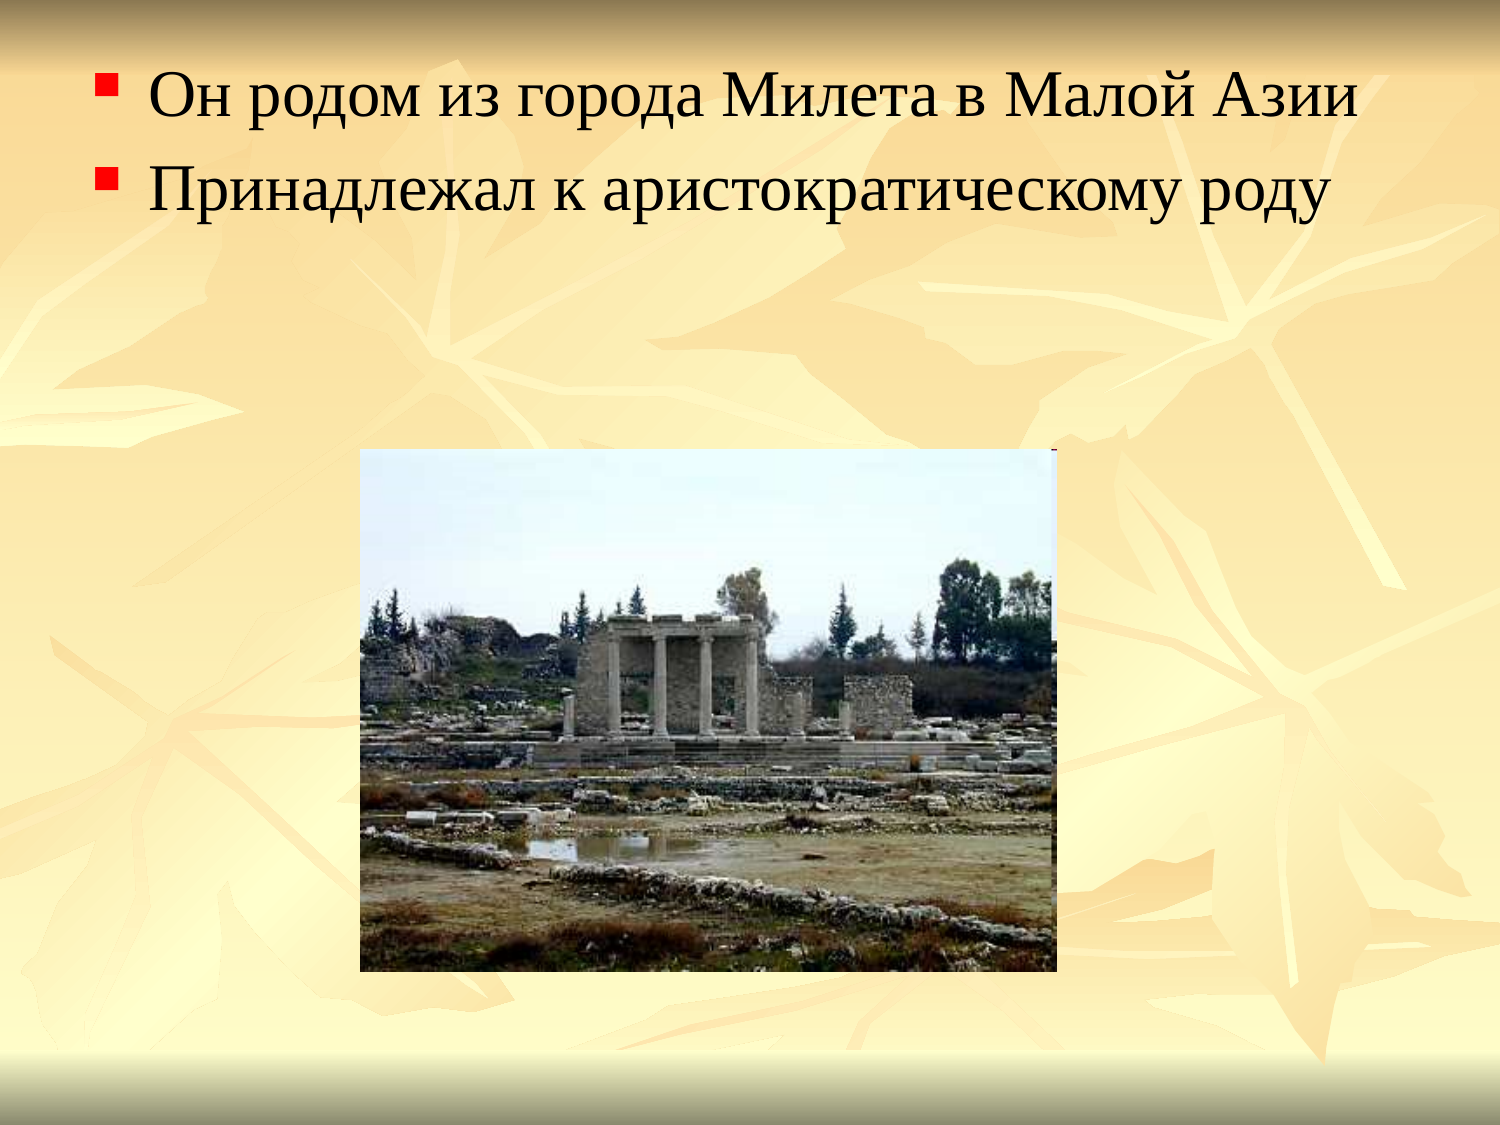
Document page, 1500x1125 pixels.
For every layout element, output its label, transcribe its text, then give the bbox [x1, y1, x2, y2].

list Он родом из города Милета в Малой Азии Принадлежал к аристократическому роду [76, 42, 1428, 1004]
picture [359, 449, 1058, 973]
